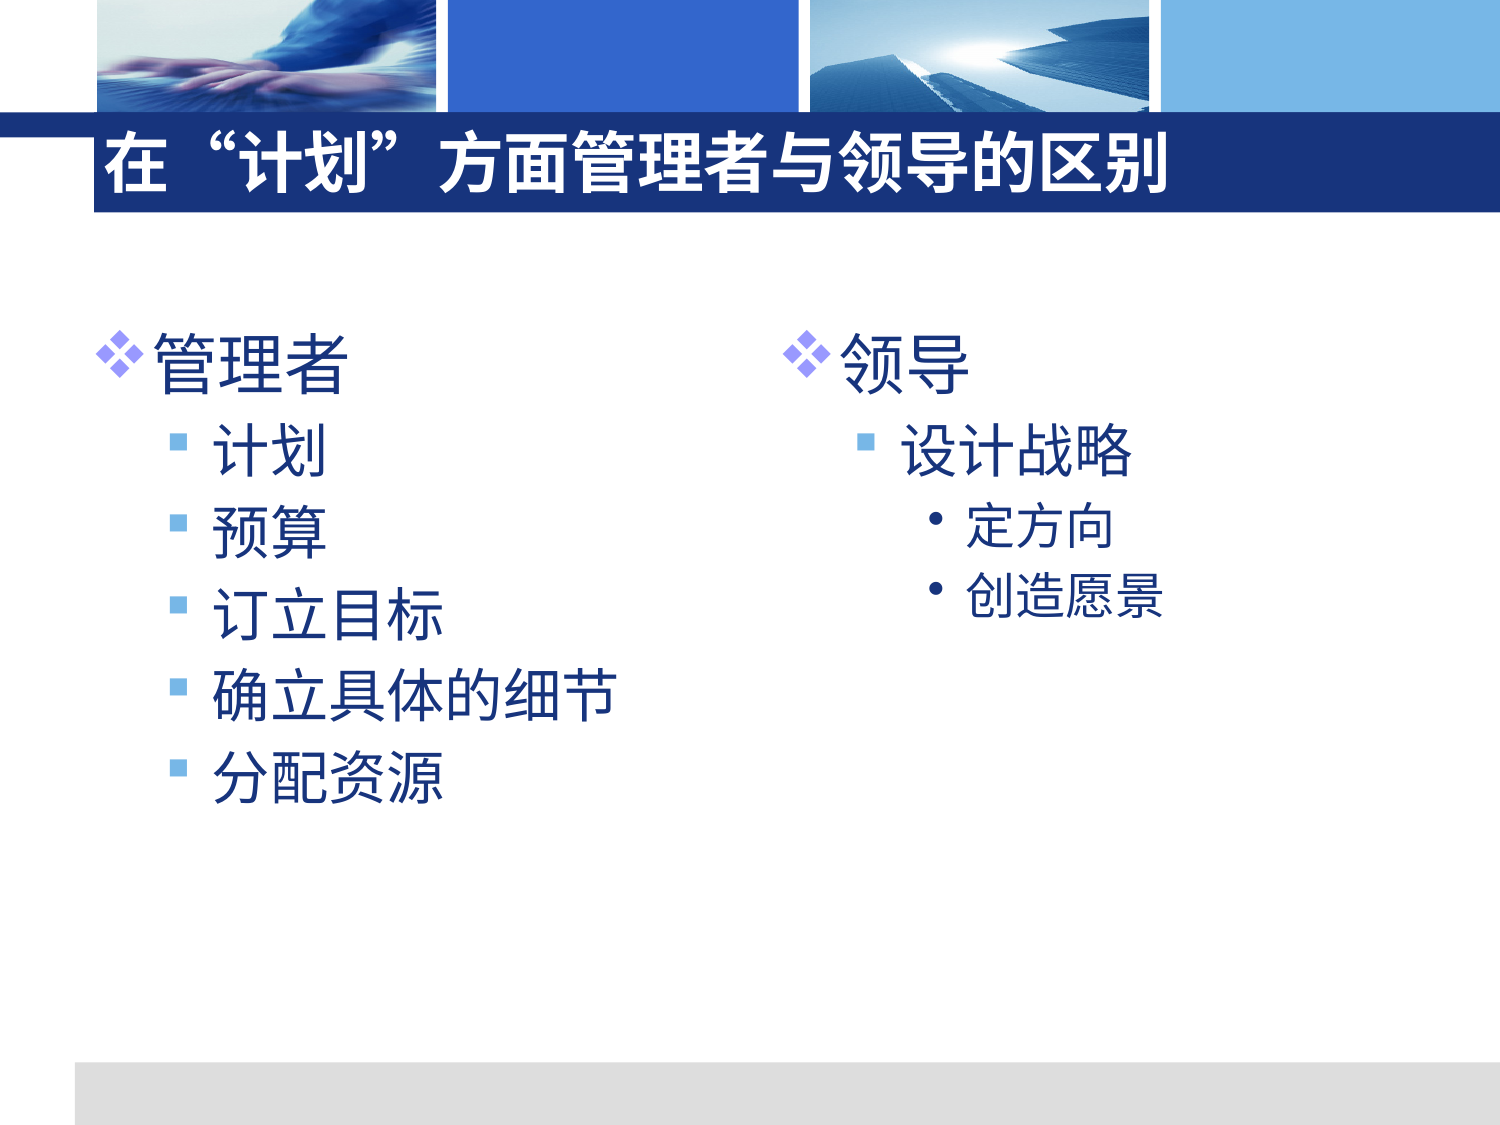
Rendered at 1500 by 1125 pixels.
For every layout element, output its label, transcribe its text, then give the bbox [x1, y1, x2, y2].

list 管理者 计划 预算 订立目标 确立具体的细节 分配资源 [75, 315, 738, 1043]
list 领导 设计战略 定方向 创造愿景 [762, 315, 1425, 1043]
picture [810, 0, 1150, 90]
picture [97, 0, 437, 90]
title 在“计划”方面管理者与领导的区别 [88, 90, 1500, 232]
